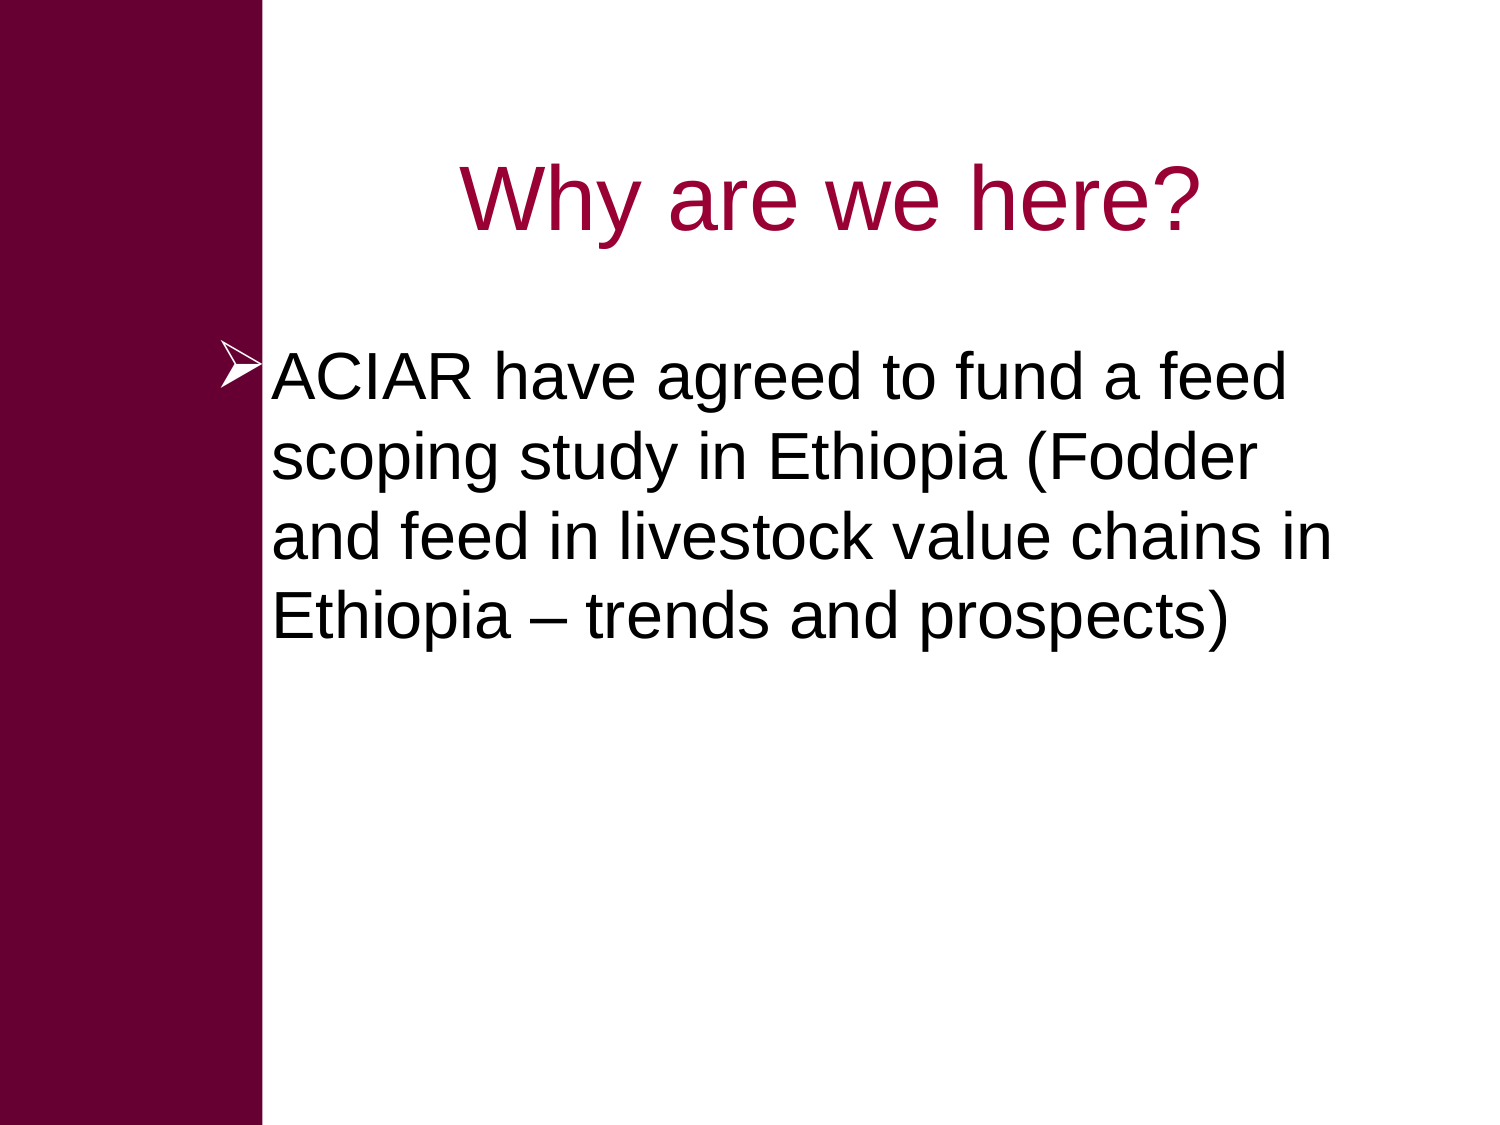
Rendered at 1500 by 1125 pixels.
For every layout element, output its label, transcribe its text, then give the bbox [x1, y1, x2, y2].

list ACIAR have agreed to fund a feed scoping study in Ethiopia (Fodder and feed in livestock value chains in Ethiopia – trends and prospects) [199, 324, 1401, 1001]
title Why are we here? [274, 99, 1388, 288]
